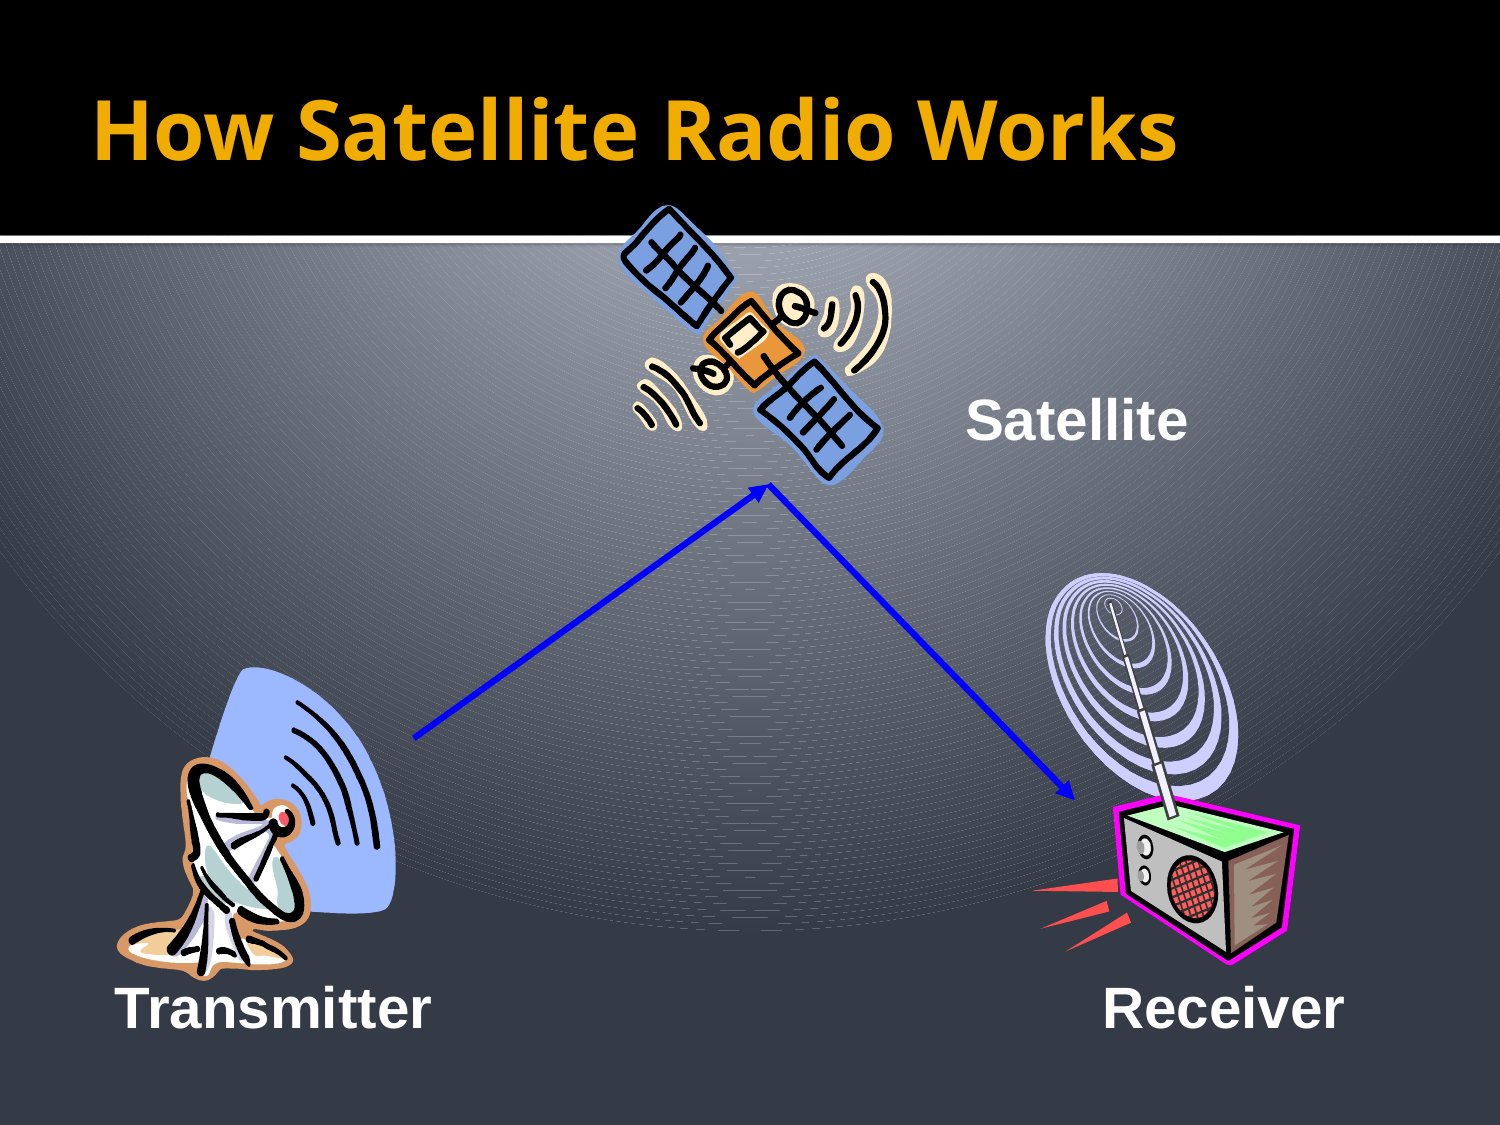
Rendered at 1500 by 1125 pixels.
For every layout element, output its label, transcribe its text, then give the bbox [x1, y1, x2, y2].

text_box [413, 484, 762, 739]
picture [112, 662, 400, 986]
title How Satellite Radio Works [75, 24, 1425, 231]
picture [606, 204, 911, 484]
text_box Satellite [949, 375, 1263, 460]
text_box Receiver [1087, 962, 1363, 1048]
picture [1024, 562, 1301, 965]
text_box Transmitter [99, 962, 500, 1048]
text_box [768, 484, 1075, 801]
